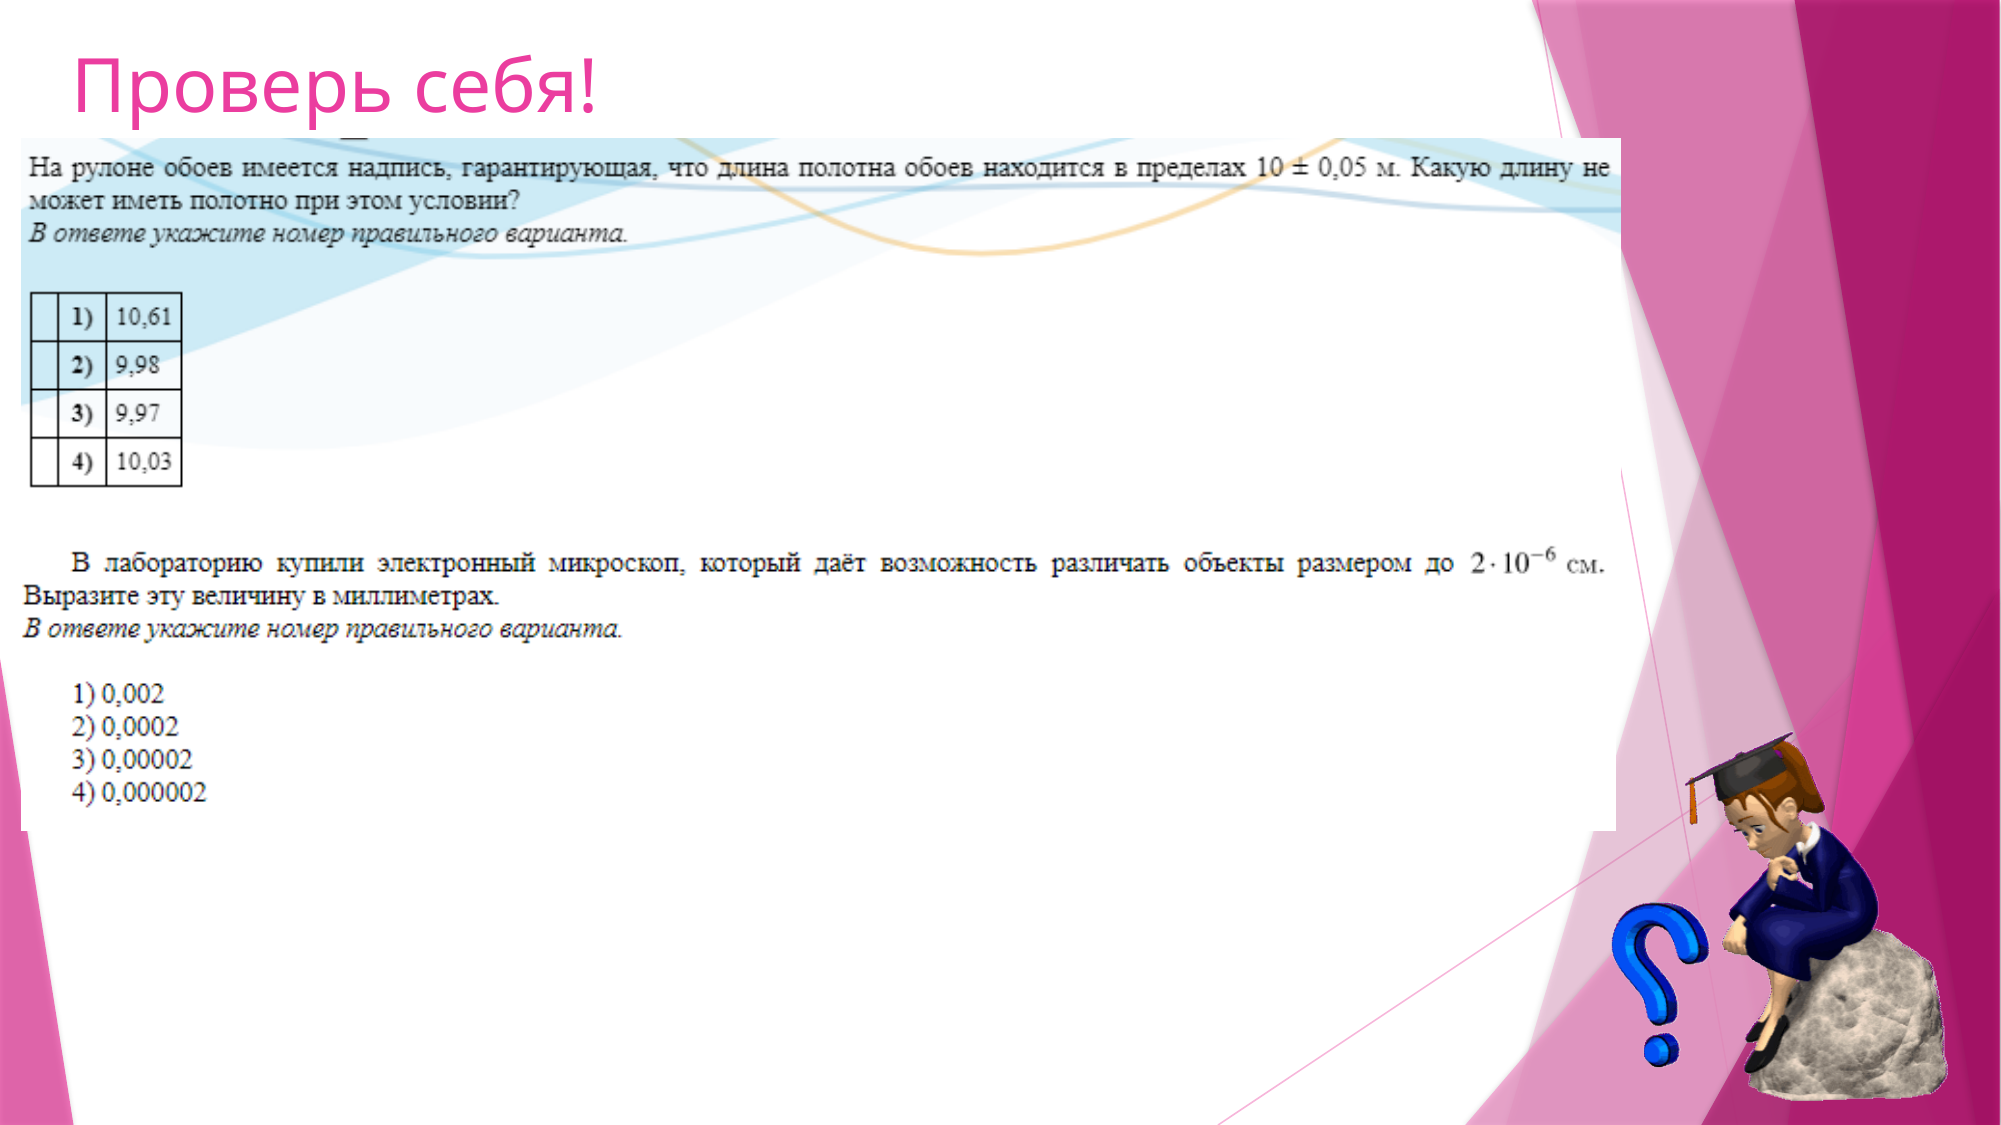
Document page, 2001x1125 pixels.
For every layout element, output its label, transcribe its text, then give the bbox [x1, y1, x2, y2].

picture [21, 540, 1961, 1111]
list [21, 138, 1622, 502]
title Проверь себя! [56, 30, 1467, 138]
